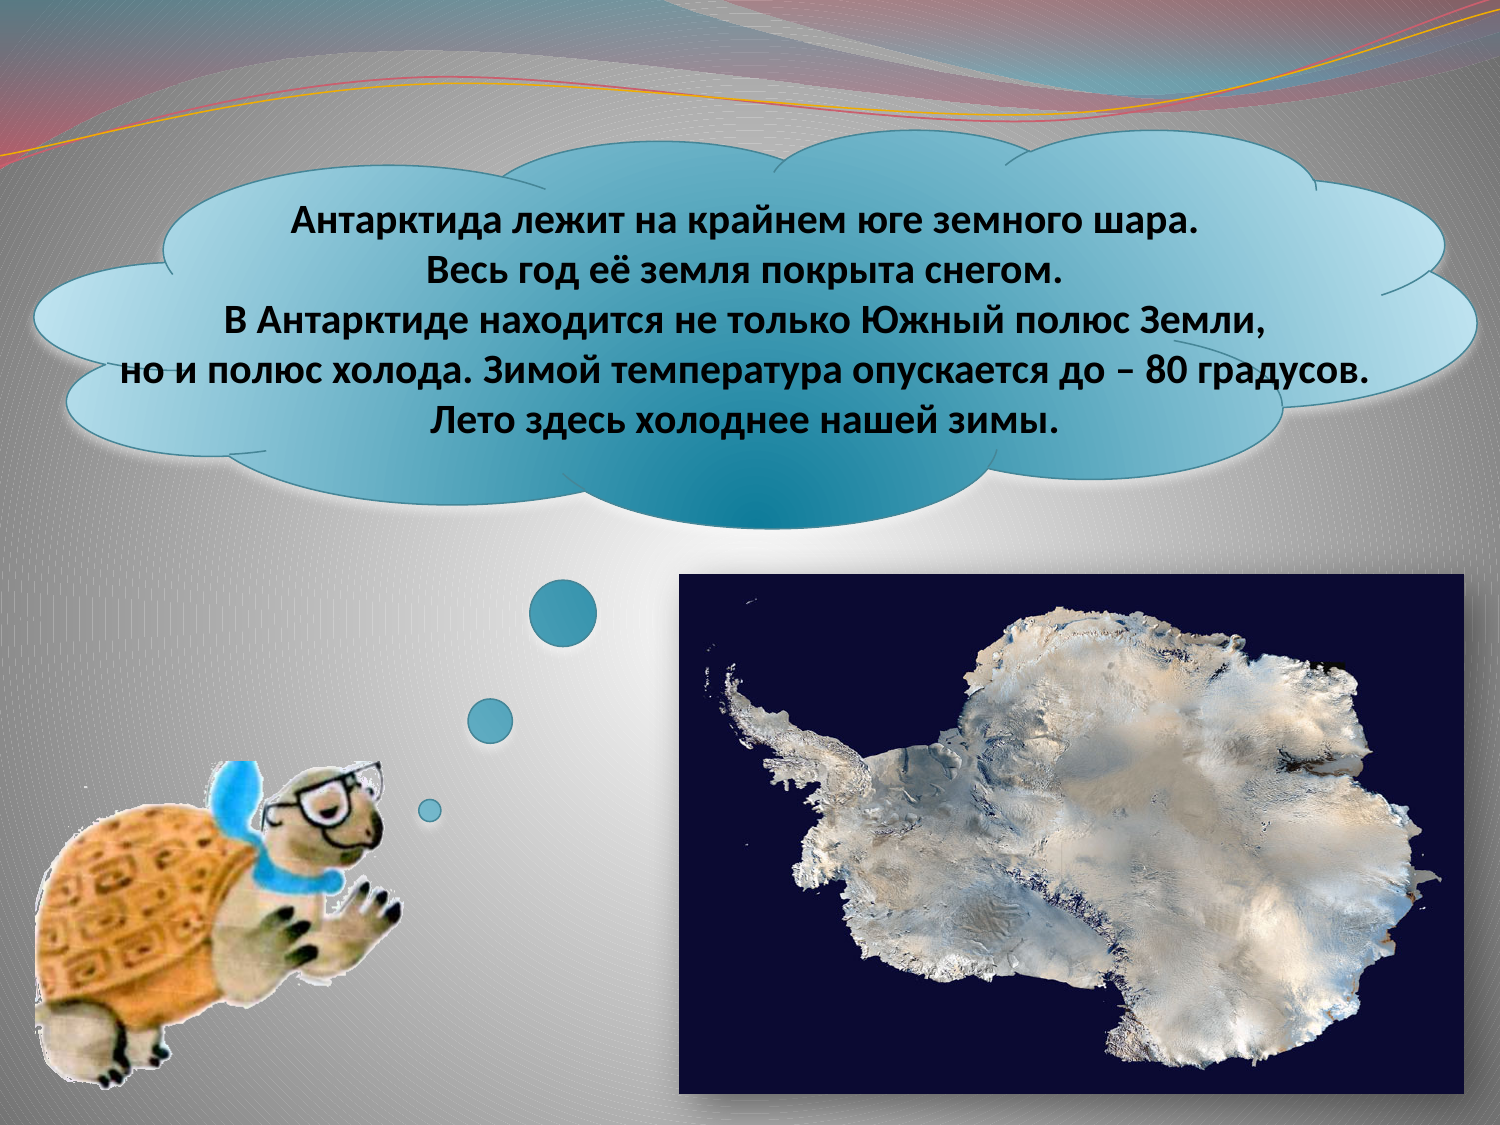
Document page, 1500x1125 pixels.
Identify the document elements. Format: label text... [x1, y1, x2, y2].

text_box [417, 798, 442, 823]
title Антарктида лежит на крайнем юге земного шара. Весь год её земля покрыта снегом. В Антарктиде находится не только Южный полюс Земли, но и полюс холода. Зимой температура опускается до – 80 градусов. Лето здесь холоднее нашей зимы. [46, 304, 1454, 493]
picture [34, 761, 411, 1098]
text_box [324, 493, 580, 506]
text_box [33, 129, 1478, 362]
text_box [586, 493, 958, 530]
picture [679, 573, 1465, 1094]
text_box [529, 579, 597, 648]
text_box [467, 698, 514, 745]
